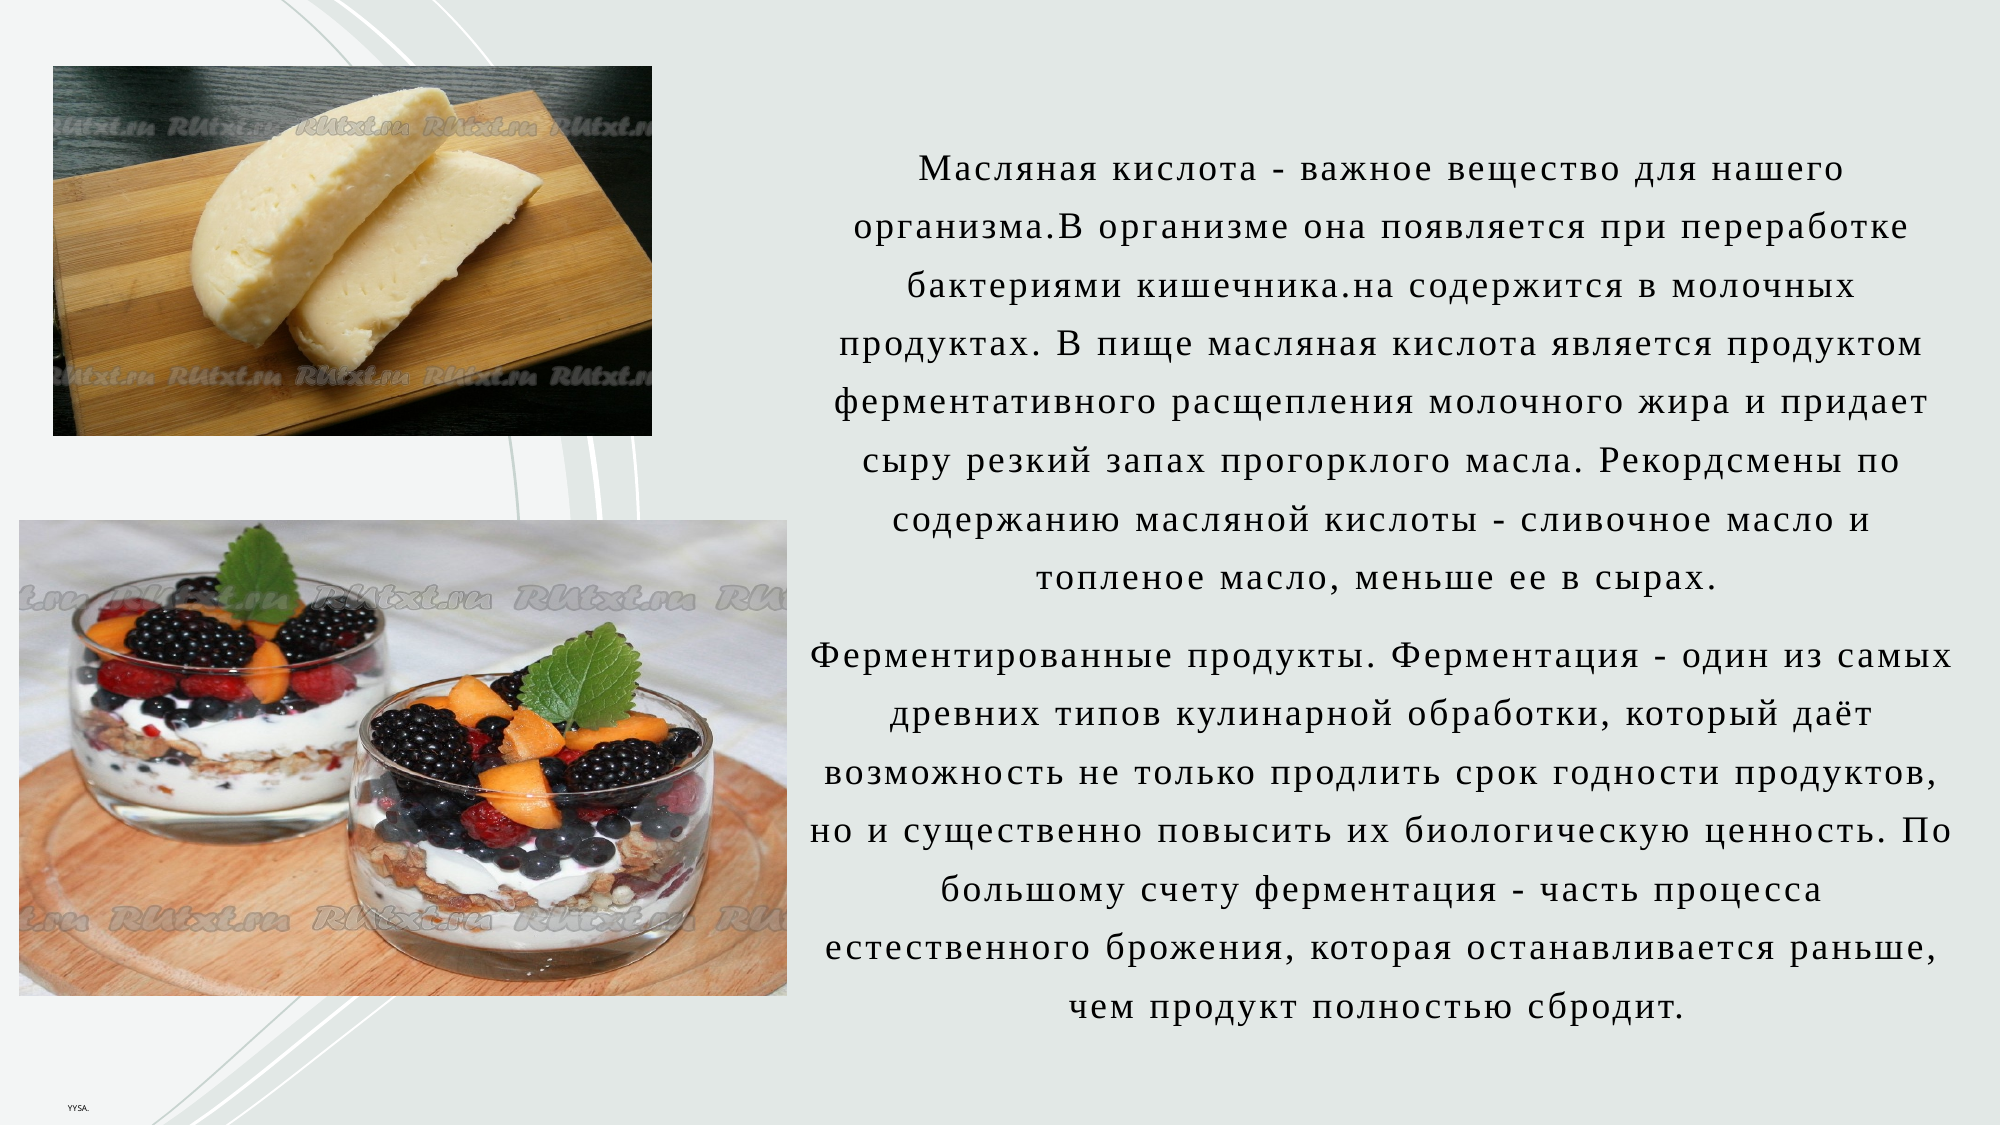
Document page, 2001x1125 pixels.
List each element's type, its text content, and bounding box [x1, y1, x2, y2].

text_box YYSA. [52, 1095, 822, 1121]
picture [18, 520, 787, 997]
subtitle Масляная кислота - важное вещество для нашего организма.В организме она появляется при переработке бактериями кишечника.на содержится в молочных продуктах. В пище масляная кислота является продуктом ферментативного расщепления молочного жира и придает сыру резкий запах прогорклого масла. Рекордсмены по содержанию масляной кислоты - сливочное масло и топленое масло, меньше ее в сырах. Ферментированные продукты. Ферментация - один из самых древних типов кулинарной обработки, который даёт возможность не только продлить срок годности продуктов, но и существенно повысить их биологическую ценность. По большому счету ферментация - часть процесса естественного брожения, которая останавливается раньше, чем продукт полностью сбродит. [787, 66, 1979, 1096]
picture [52, 66, 652, 436]
